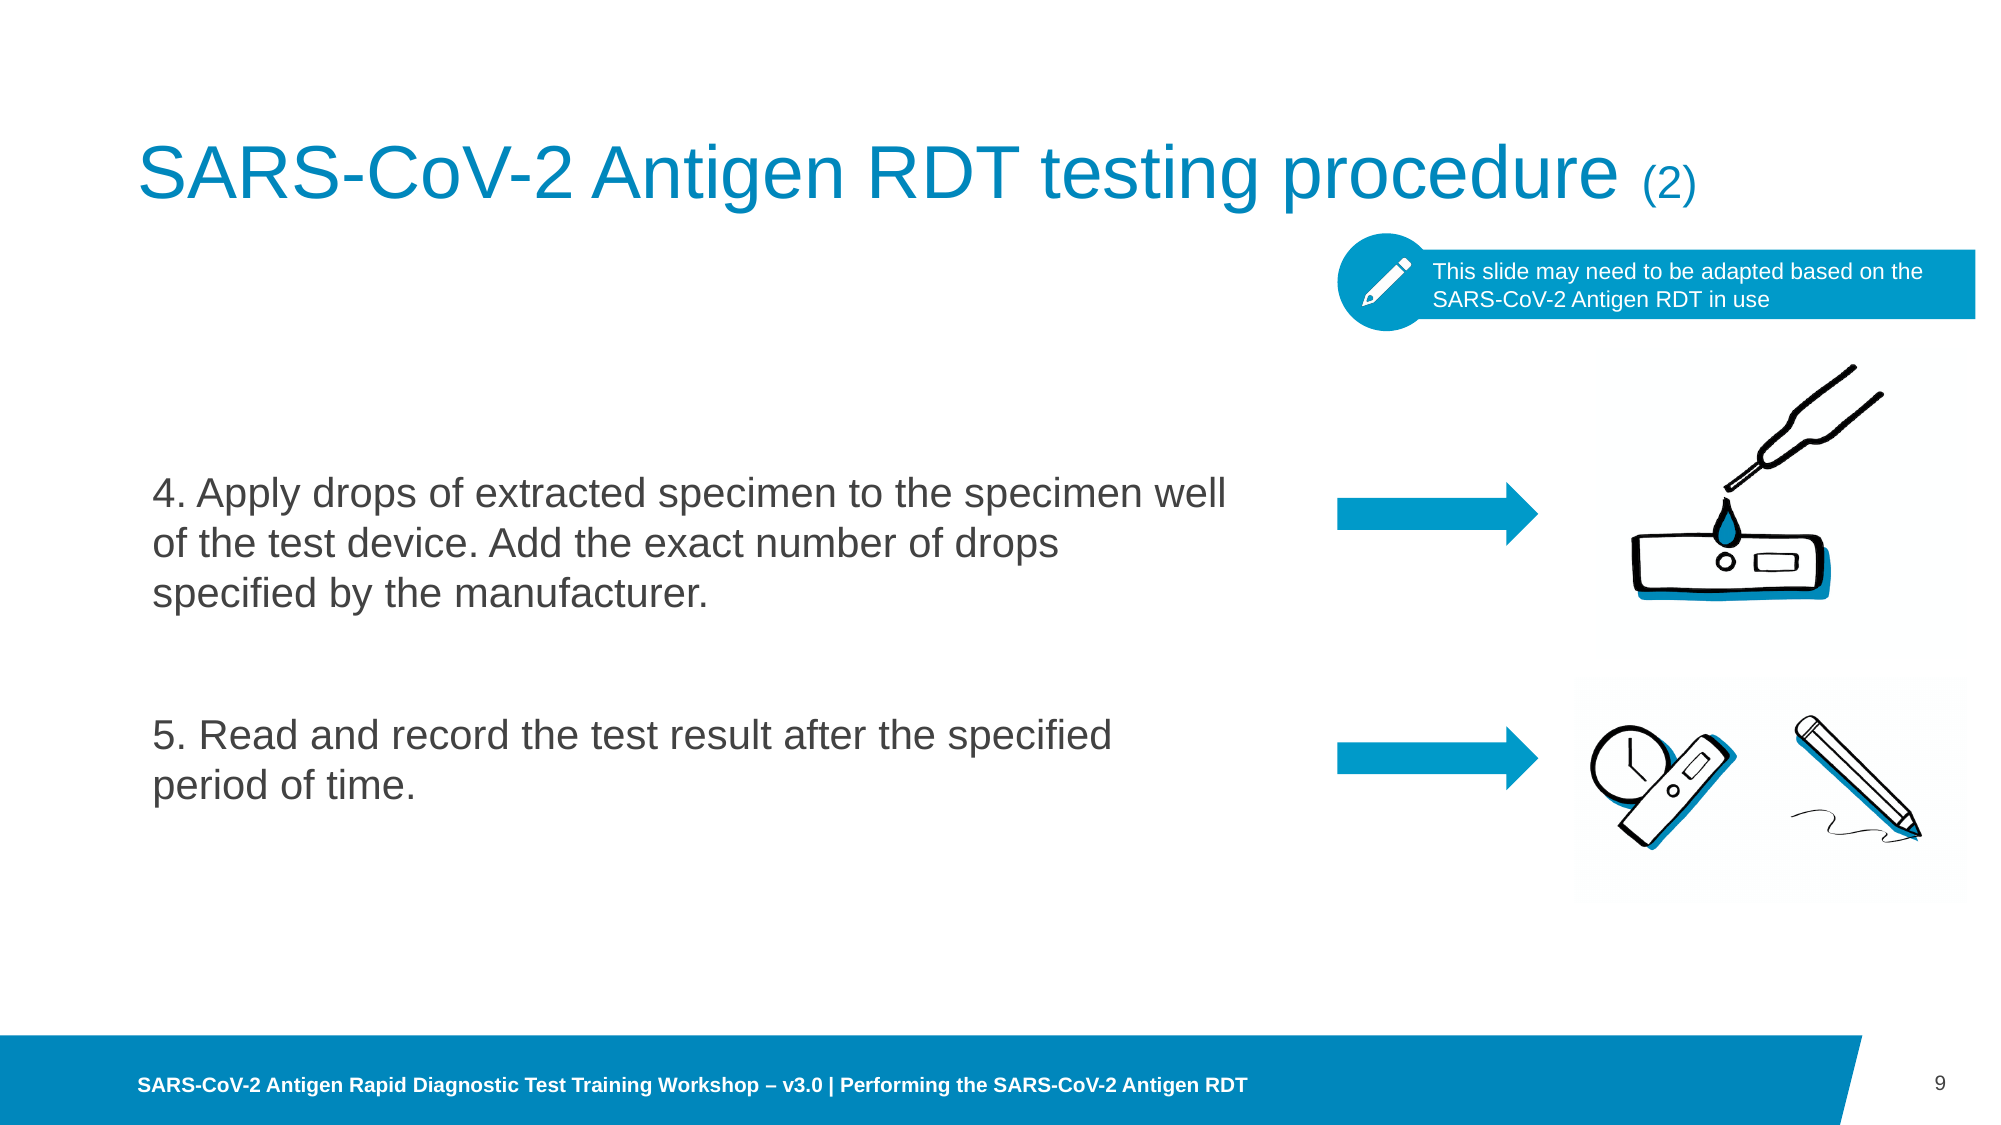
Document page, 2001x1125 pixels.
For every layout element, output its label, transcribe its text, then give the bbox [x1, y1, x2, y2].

picture [1574, 677, 1967, 904]
text_box [1337, 481, 1539, 546]
picture [1596, 348, 1967, 660]
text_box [1337, 233, 1976, 332]
title SARS-CoV-2 Antigen RDT testing procedure (2) [137, 59, 1863, 215]
text_box [1337, 726, 1539, 791]
slide_number 9 [1862, 1035, 1947, 1125]
list 4. Apply drops of extracted specimen to the specimen well of the test device. Add the exact number of drops specified by the manufacturer. 5. Read and record the test result after the specified period of time. [137, 316, 1245, 1042]
footer SARS-CoV-2 Antigen Rapid Diagnostic Test Training Workshop – v3.0 | Performing the SARS-CoV-2 Antigen RDT [137, 1042, 1338, 1125]
